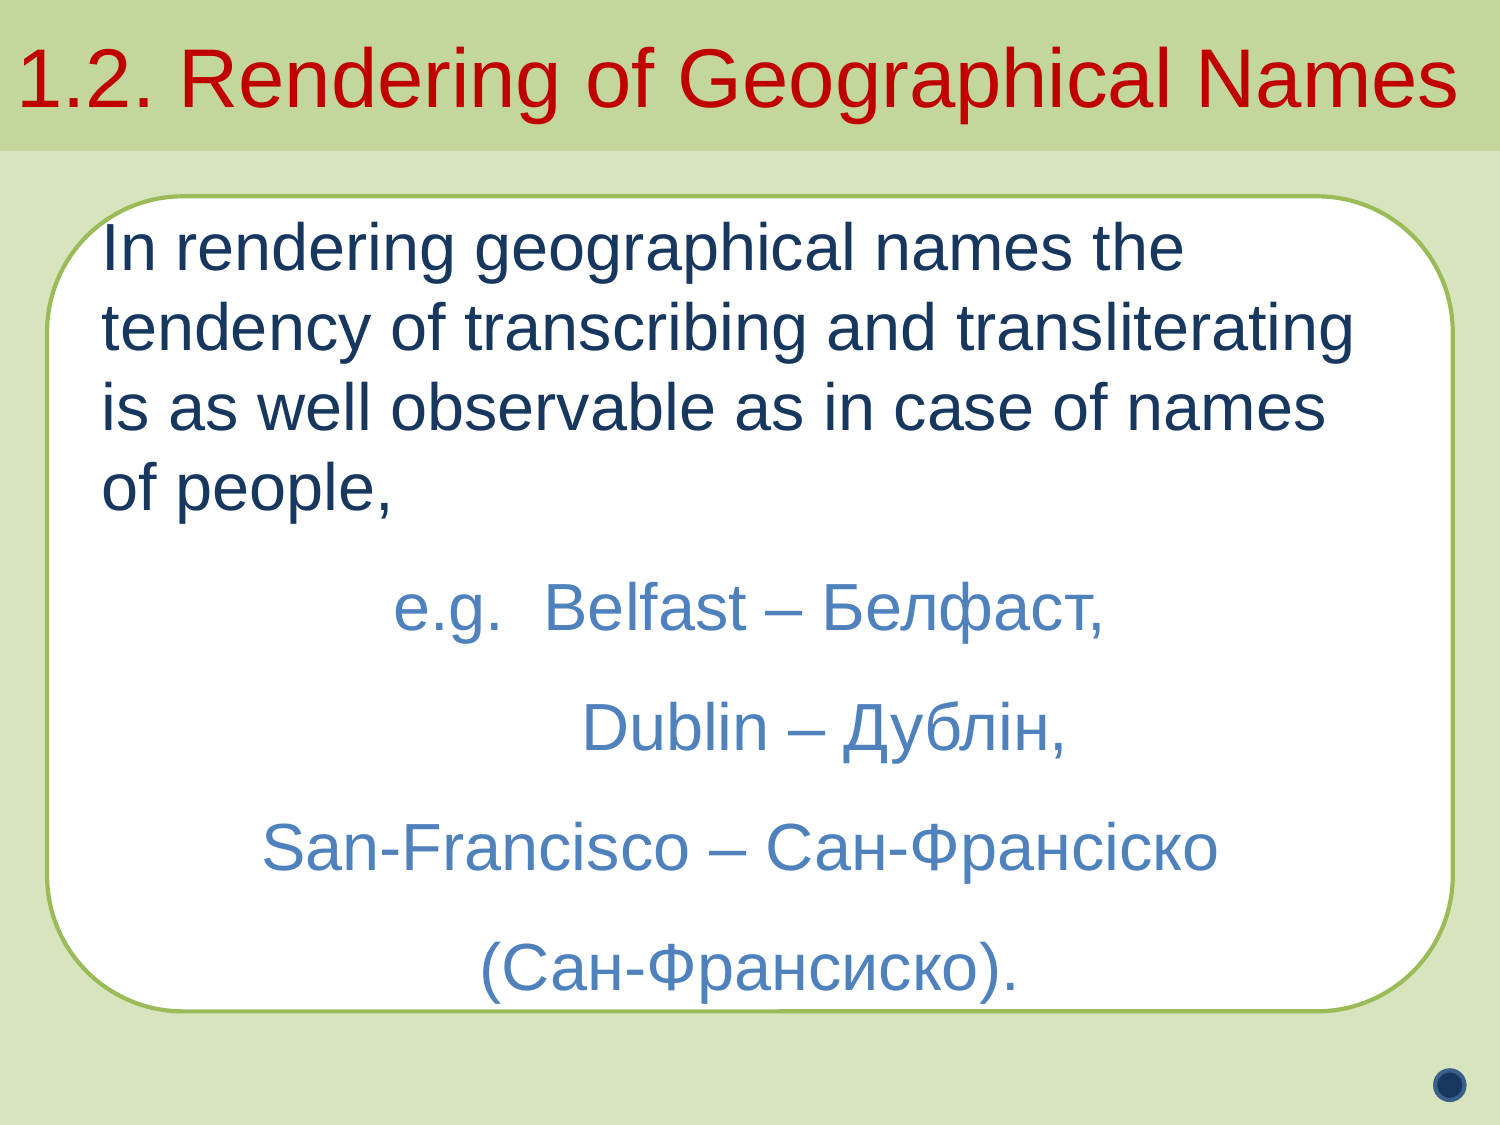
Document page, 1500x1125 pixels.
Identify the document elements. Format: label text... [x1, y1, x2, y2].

text_box [1433, 1068, 1467, 1103]
text_box 1.2. Rendering of Geographical Names [0, 0, 1500, 151]
text_box In rendering geographical names the tendency of transcribing and transliterating is as well observable as in case of names of people, e.g. Belfast – Белфаст, Dublin – Дублін, San-Francisco – Сан-Франсіско (Сан-Франсиско). [44, 194, 1455, 1014]
